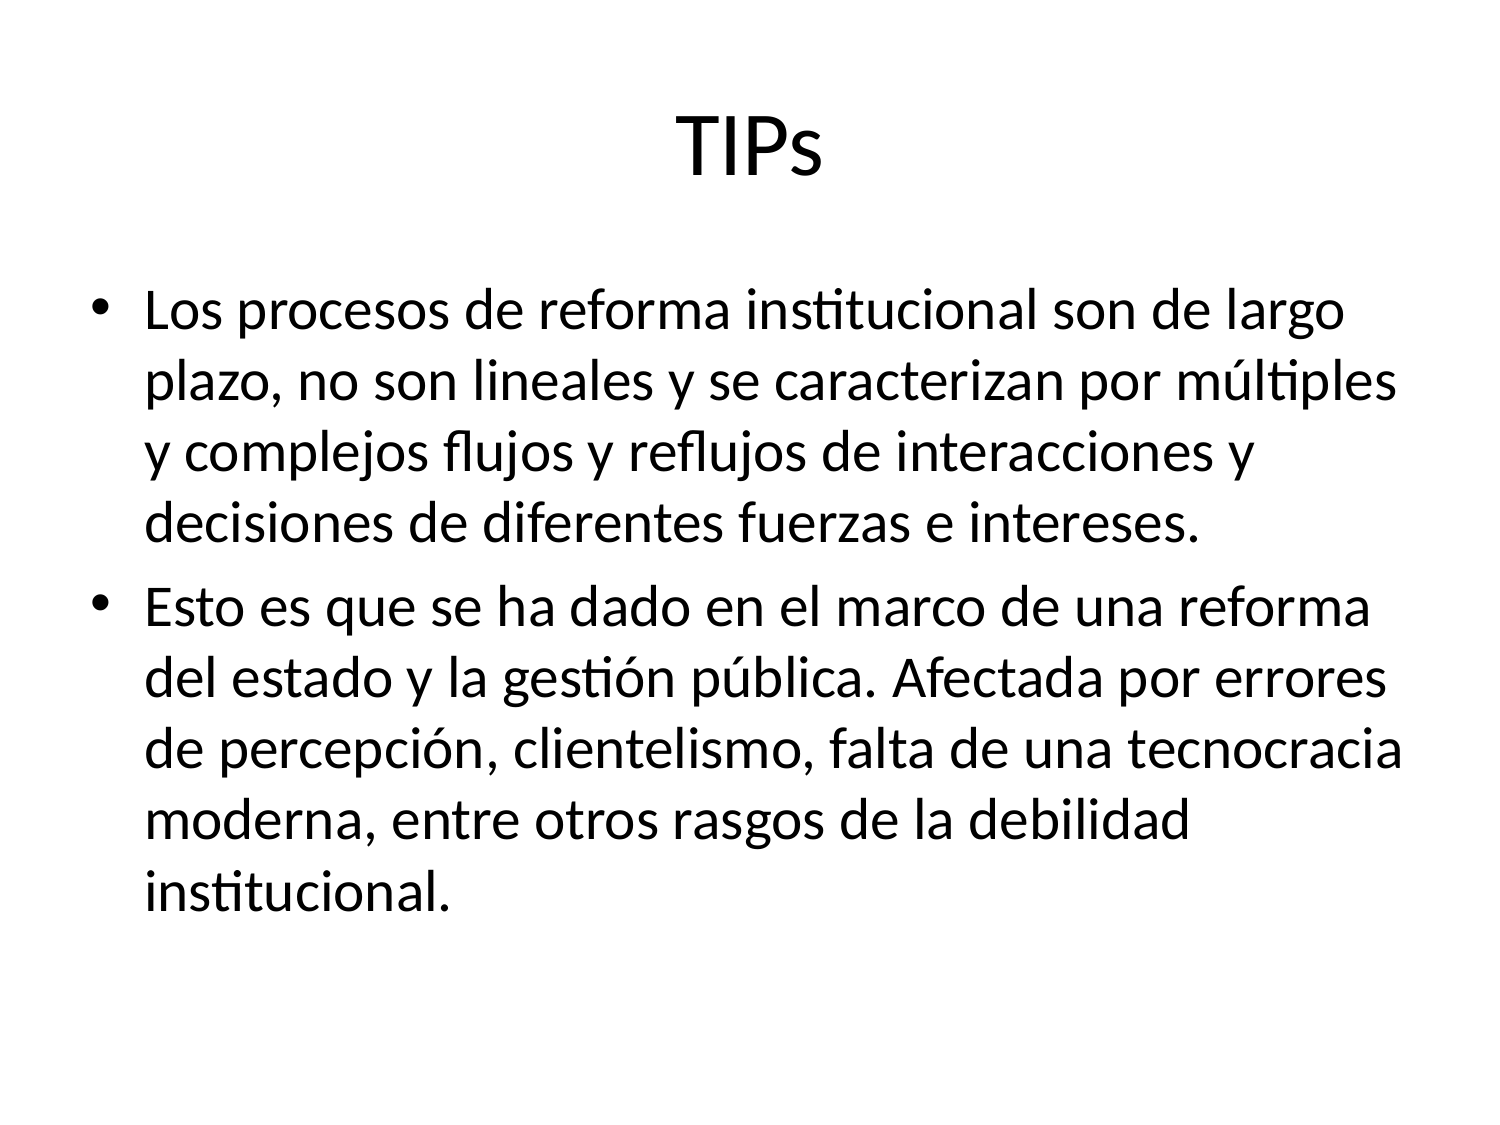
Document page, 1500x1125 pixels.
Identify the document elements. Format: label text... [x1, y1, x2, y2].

title TIPs [75, 45, 1425, 233]
list Los procesos de reforma institucional son de largo plazo, no son lineales y se caracterizan por múltiples y complejos flujos y reflujos de interacciones y decisiones de diferentes fuerzas e intereses. Esto es que se ha dado en el marco de una reforma del estado y la gestión pública. Afectada por errores de percepción, clientelismo, falta de una tecnocracia moderna, entre otros rasgos de la debilidad institucional. [75, 262, 1425, 1005]
